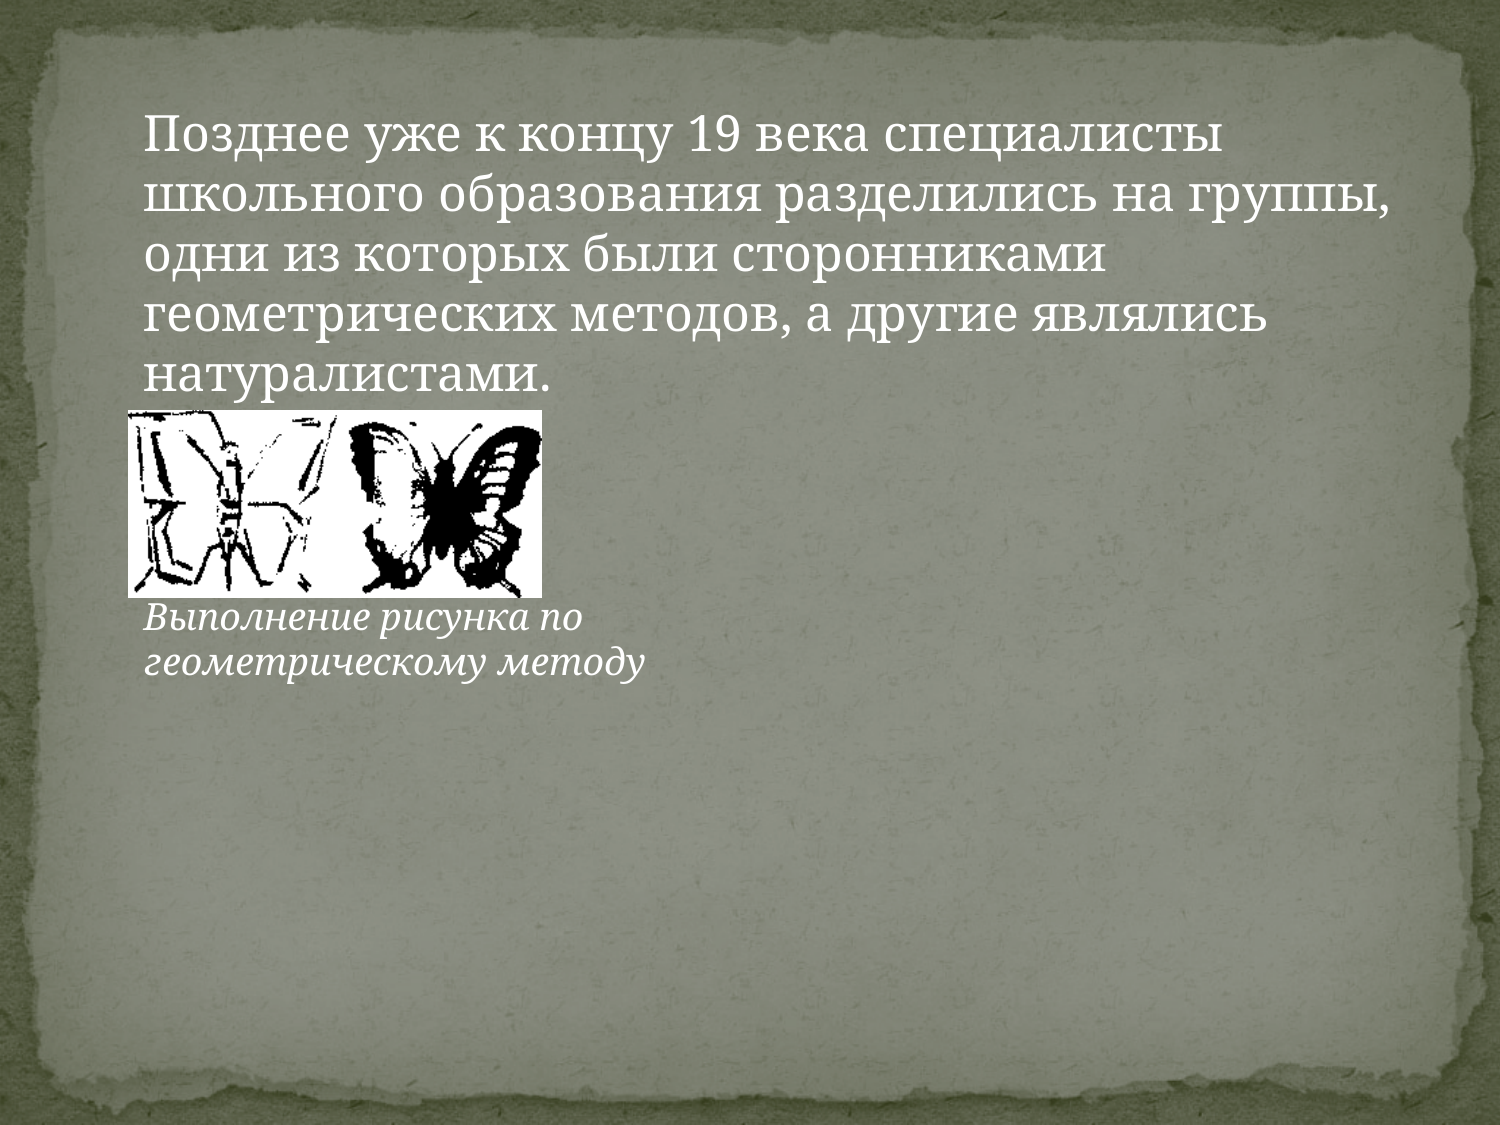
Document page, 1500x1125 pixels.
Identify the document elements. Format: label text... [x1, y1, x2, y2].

text_box Выполнение рисунка по геометрическому методу [128, 585, 692, 691]
picture [128, 410, 542, 597]
text_box Позднее уже к концу 19 века специалисты школьного образования разделились на группы, одни из которых были сторонниками геометрических методов, а другие являлись натуралистами. [128, 93, 1454, 469]
